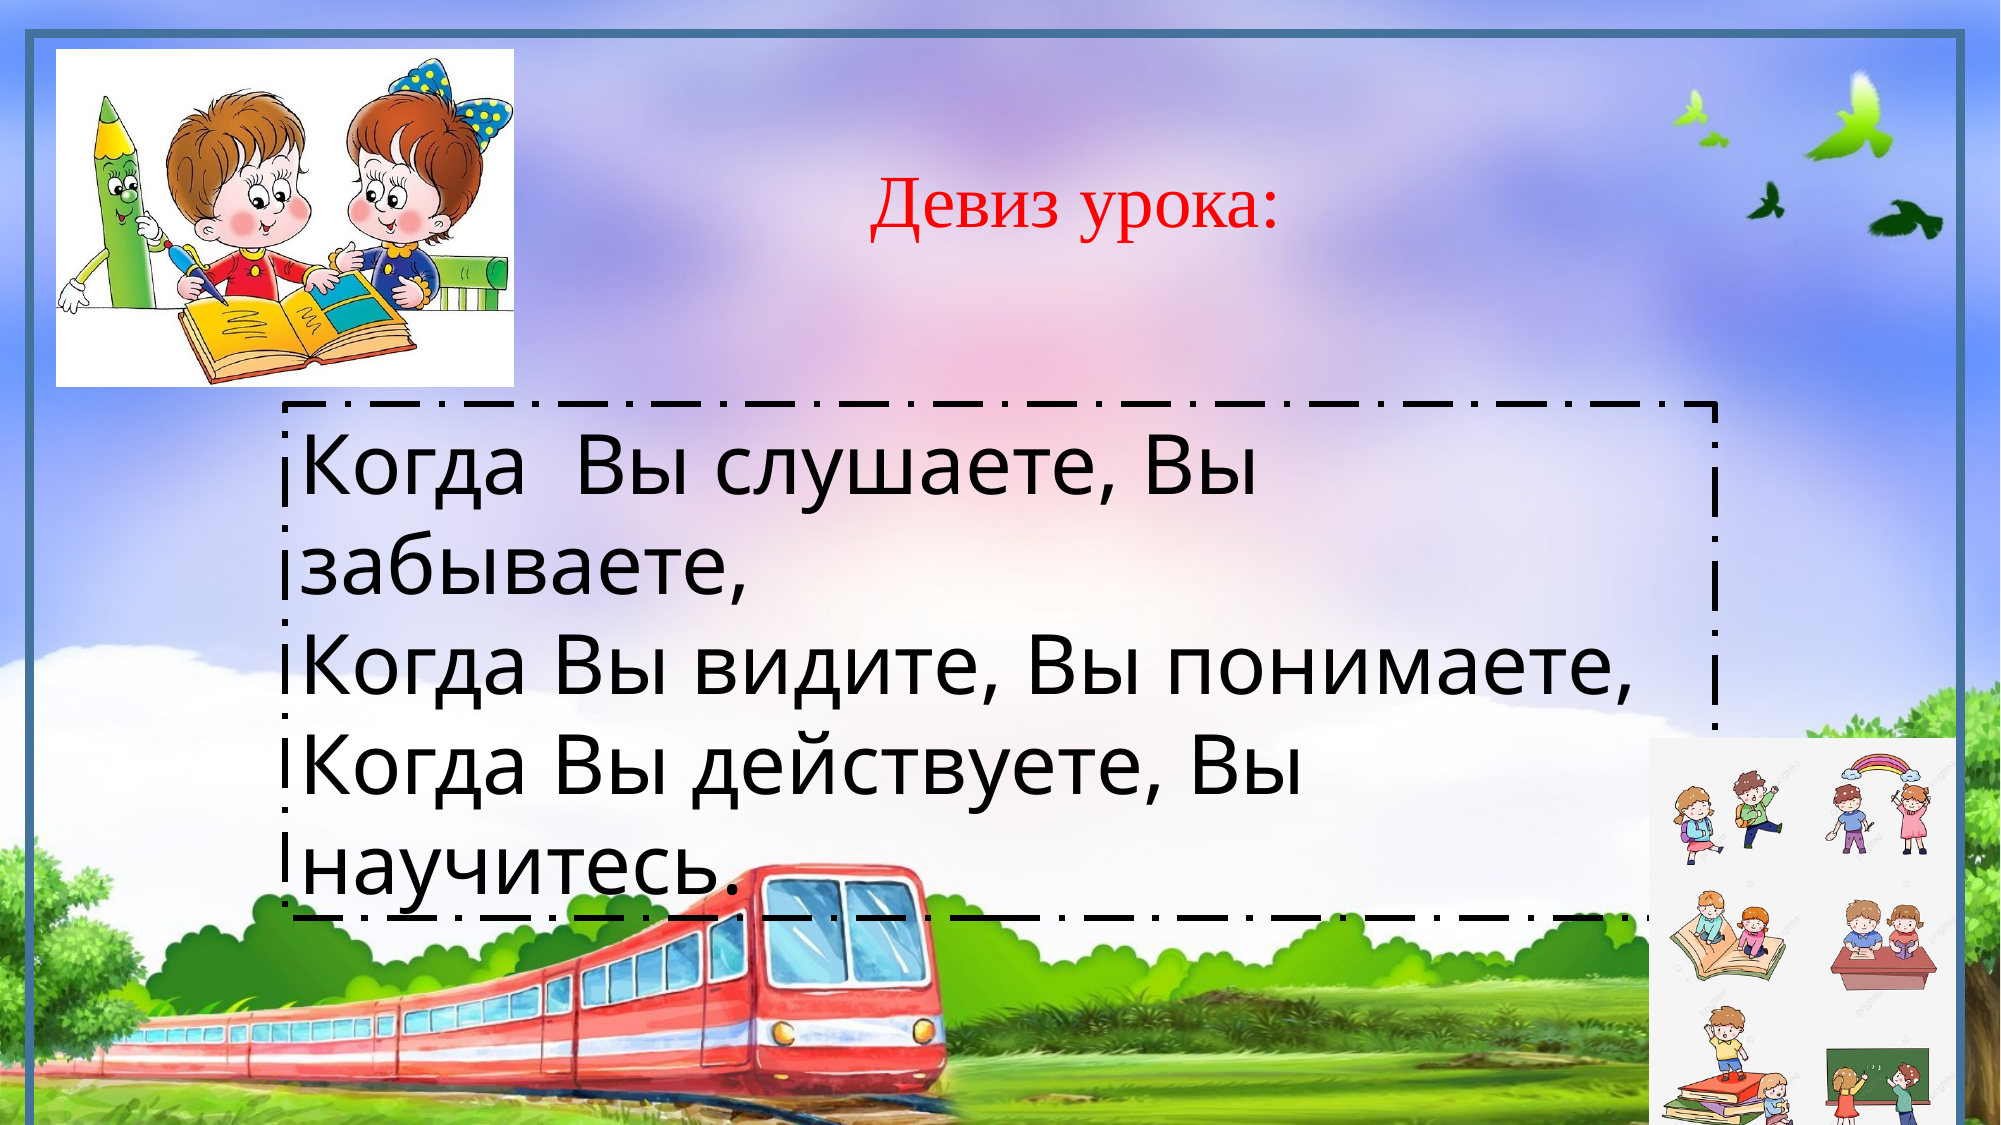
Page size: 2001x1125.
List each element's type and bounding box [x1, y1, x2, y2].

picture [0, 0, 2001, 1125]
picture [56, 49, 514, 387]
text_box [28, 33, 1961, 1125]
